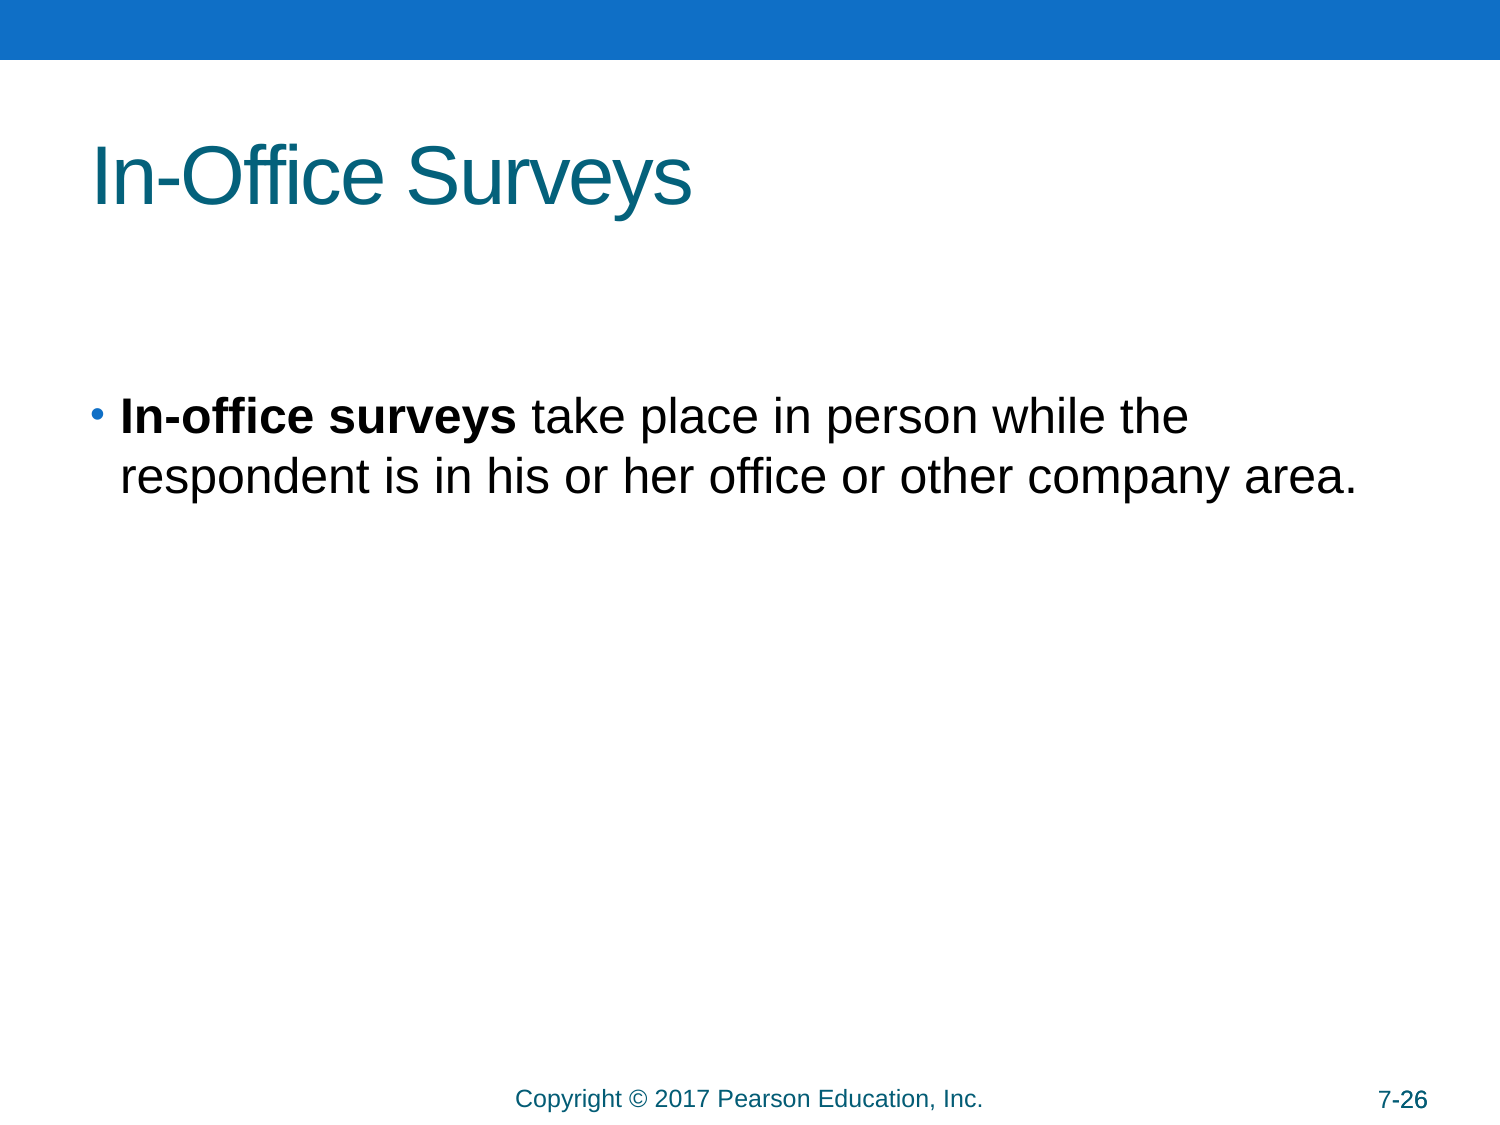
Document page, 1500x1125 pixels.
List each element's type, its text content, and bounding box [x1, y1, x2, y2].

slide_number 9- [1299, 1042, 1425, 1103]
list In-office surveys take place in person while the respondent is in his or her office or other company area. [75, 376, 1425, 1125]
title In-Office Surveys [75, 90, 1425, 253]
